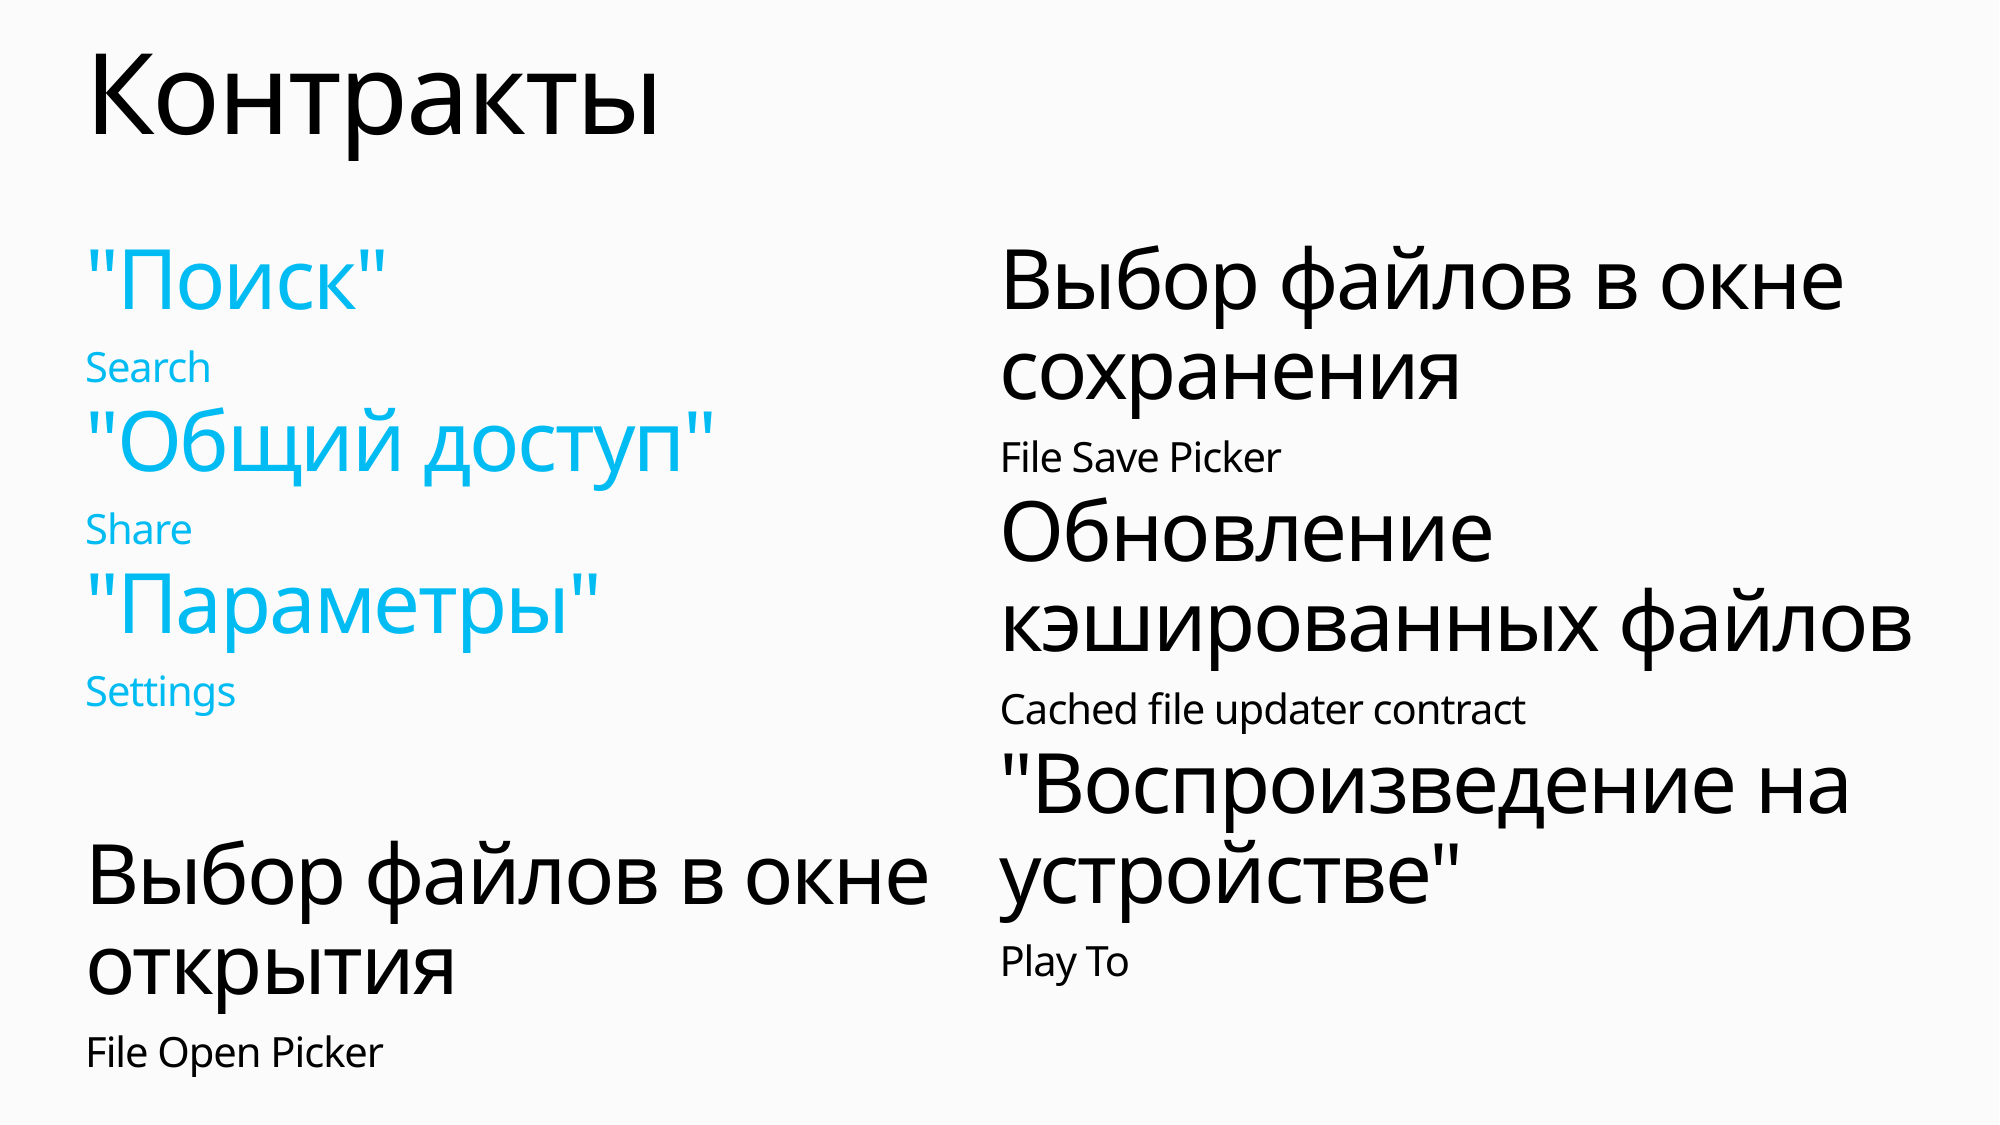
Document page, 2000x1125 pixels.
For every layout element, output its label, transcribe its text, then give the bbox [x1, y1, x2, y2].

list "Поиск" Search "Общий доступ" Share "Параметры" Settings Выбор файлов в окне открытия File Open Picker Выбор файлов в окне сохранения File Save Picker Обновление кэшированных файлов Cached file updater contract "Воспроизведение на устройстве" Play To [85, 237, 1914, 1093]
title Контракты [85, 37, 1914, 161]
